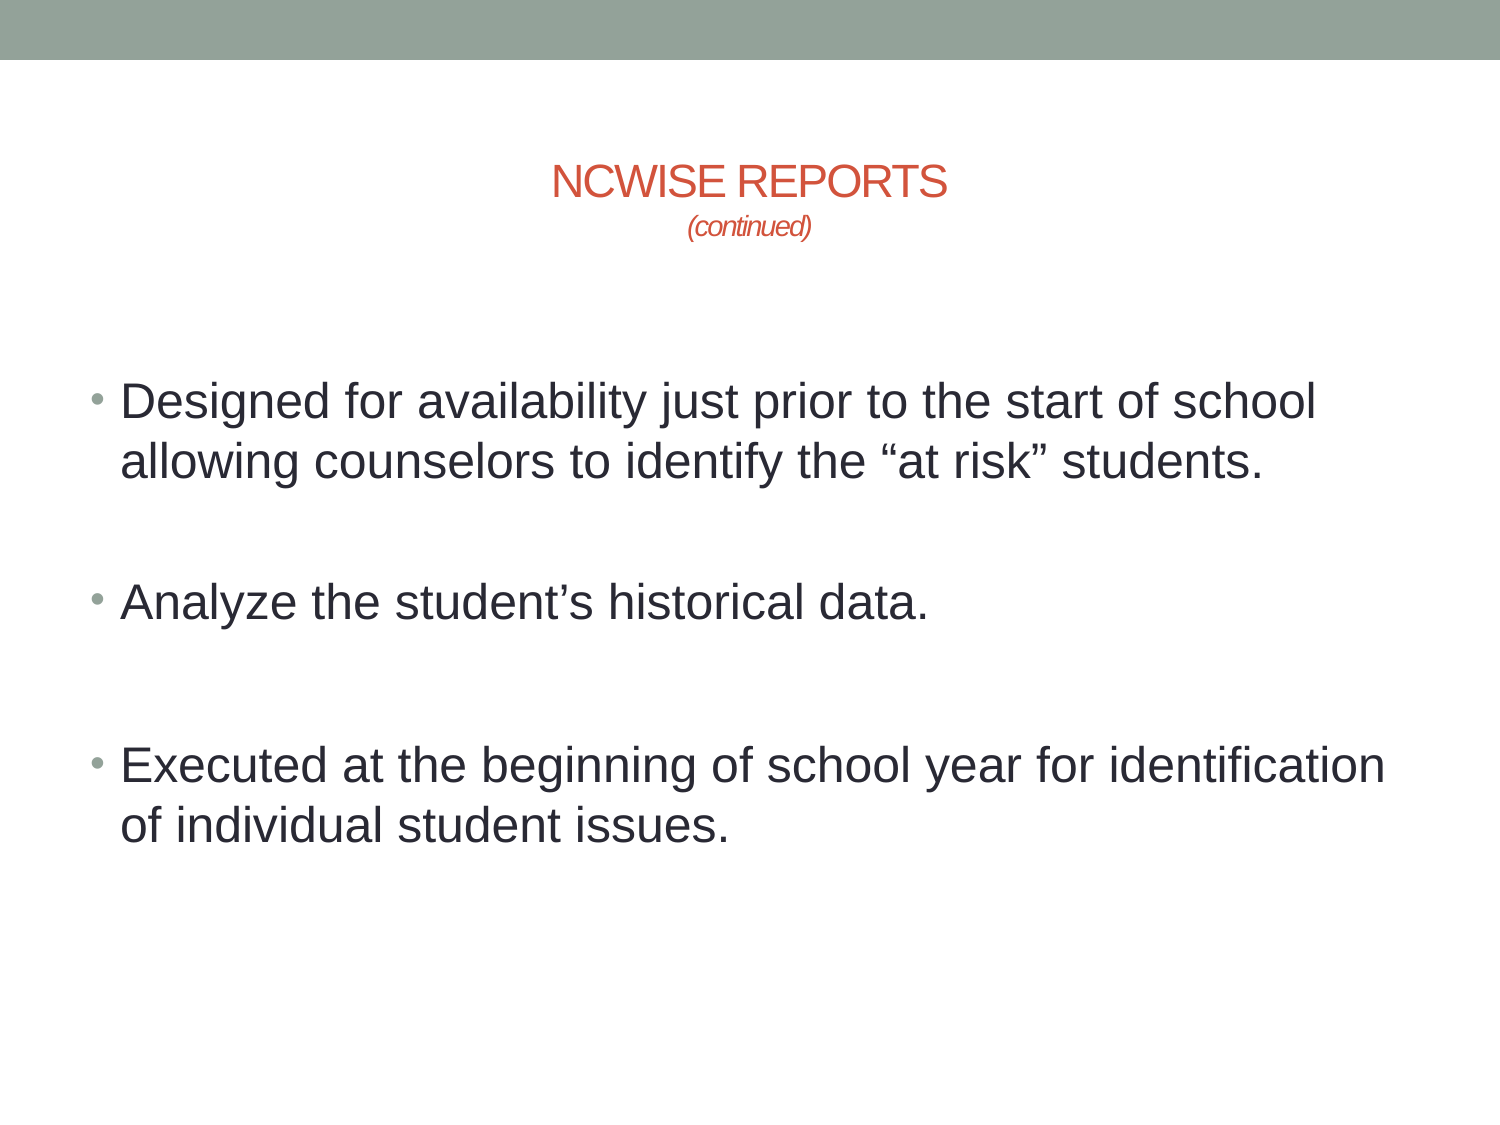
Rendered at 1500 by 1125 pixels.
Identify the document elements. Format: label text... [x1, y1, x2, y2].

title NCWISE REPORTS (continued) [75, 87, 1425, 250]
list Designed for availability just prior to the start of school allowing counselors to identify the “at risk” students. Analyze the student’s historical data. Executed at the beginning of school year for identification of individual student issues. [75, 262, 1425, 1063]
